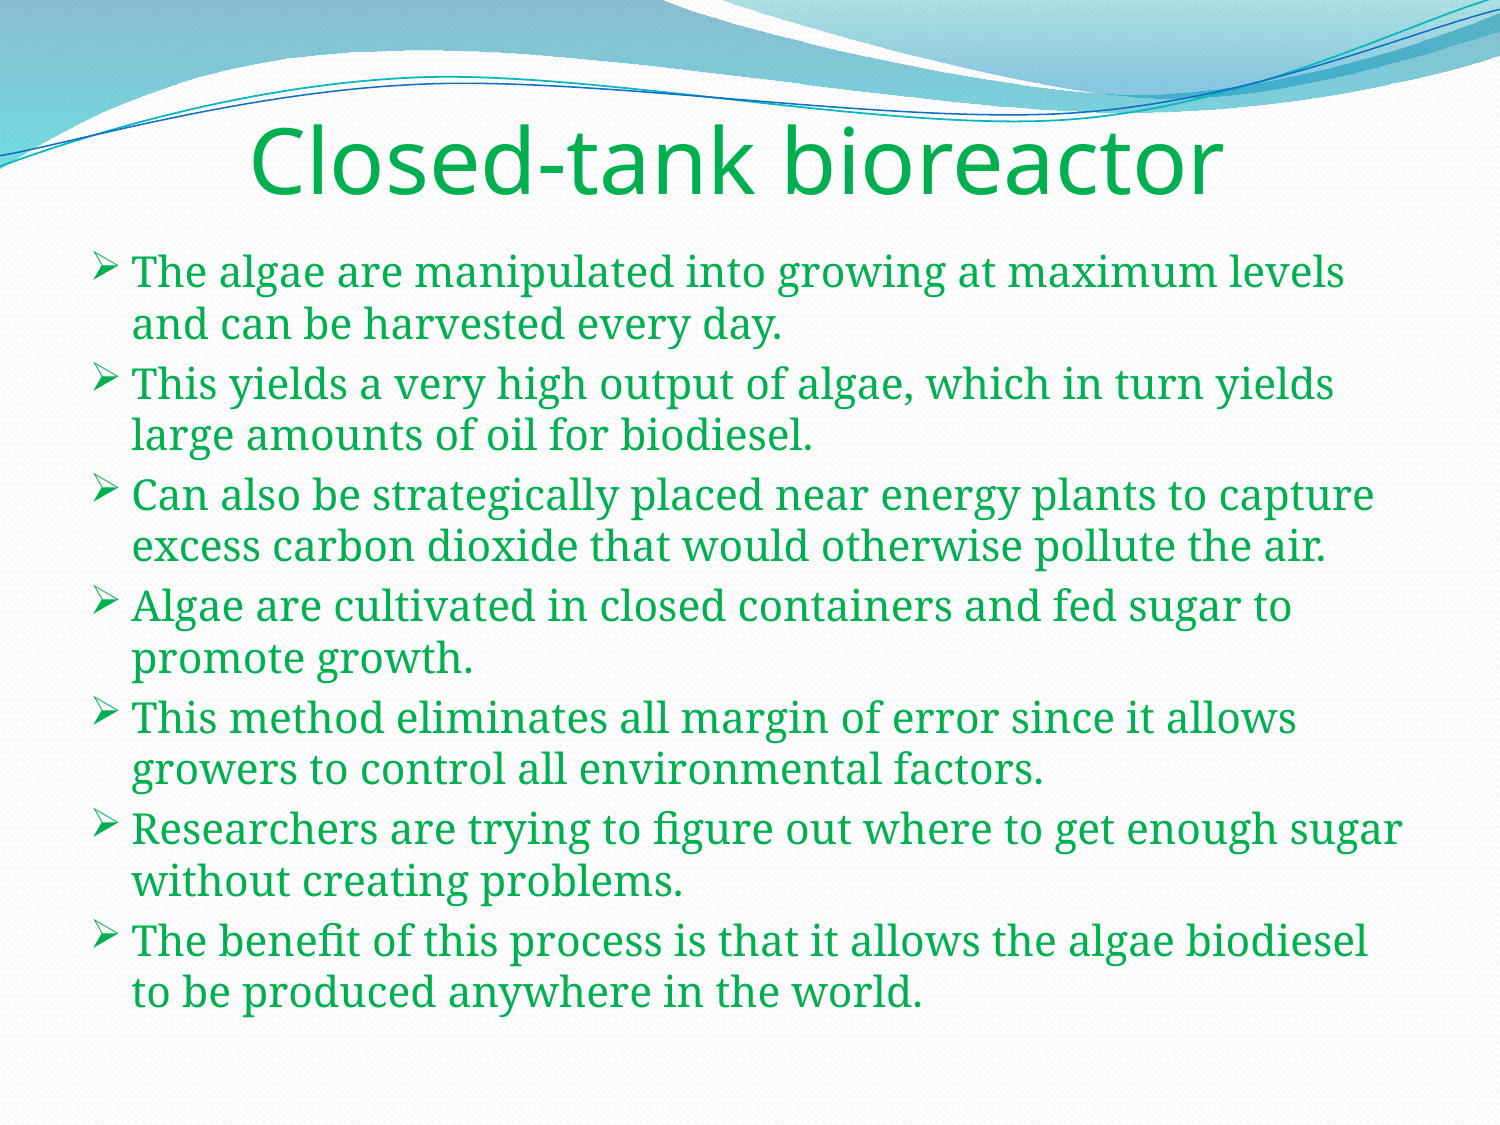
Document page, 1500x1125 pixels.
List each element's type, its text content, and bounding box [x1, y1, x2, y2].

list The algae are manipulated into growing at maximum levels and can be harvested every day. This yields a very high output of algae, which in turn yields large amounts of oil for biodiesel. Can also be strategically placed near energy plants to capture excess carbon dioxide that would otherwise pollute the air. Algae are cultivated in closed containers and fed sugar to promote growth. This method eliminates all margin of error since it allows growers to control all environmental factors. Researchers are trying to figure out where to get enough sugar without creating problems. The benefit of this process is that it allows the algae biodiesel to be produced anywhere in the world. [75, 237, 1425, 1038]
title Closed-tank bioreactor [62, 62, 1413, 213]
